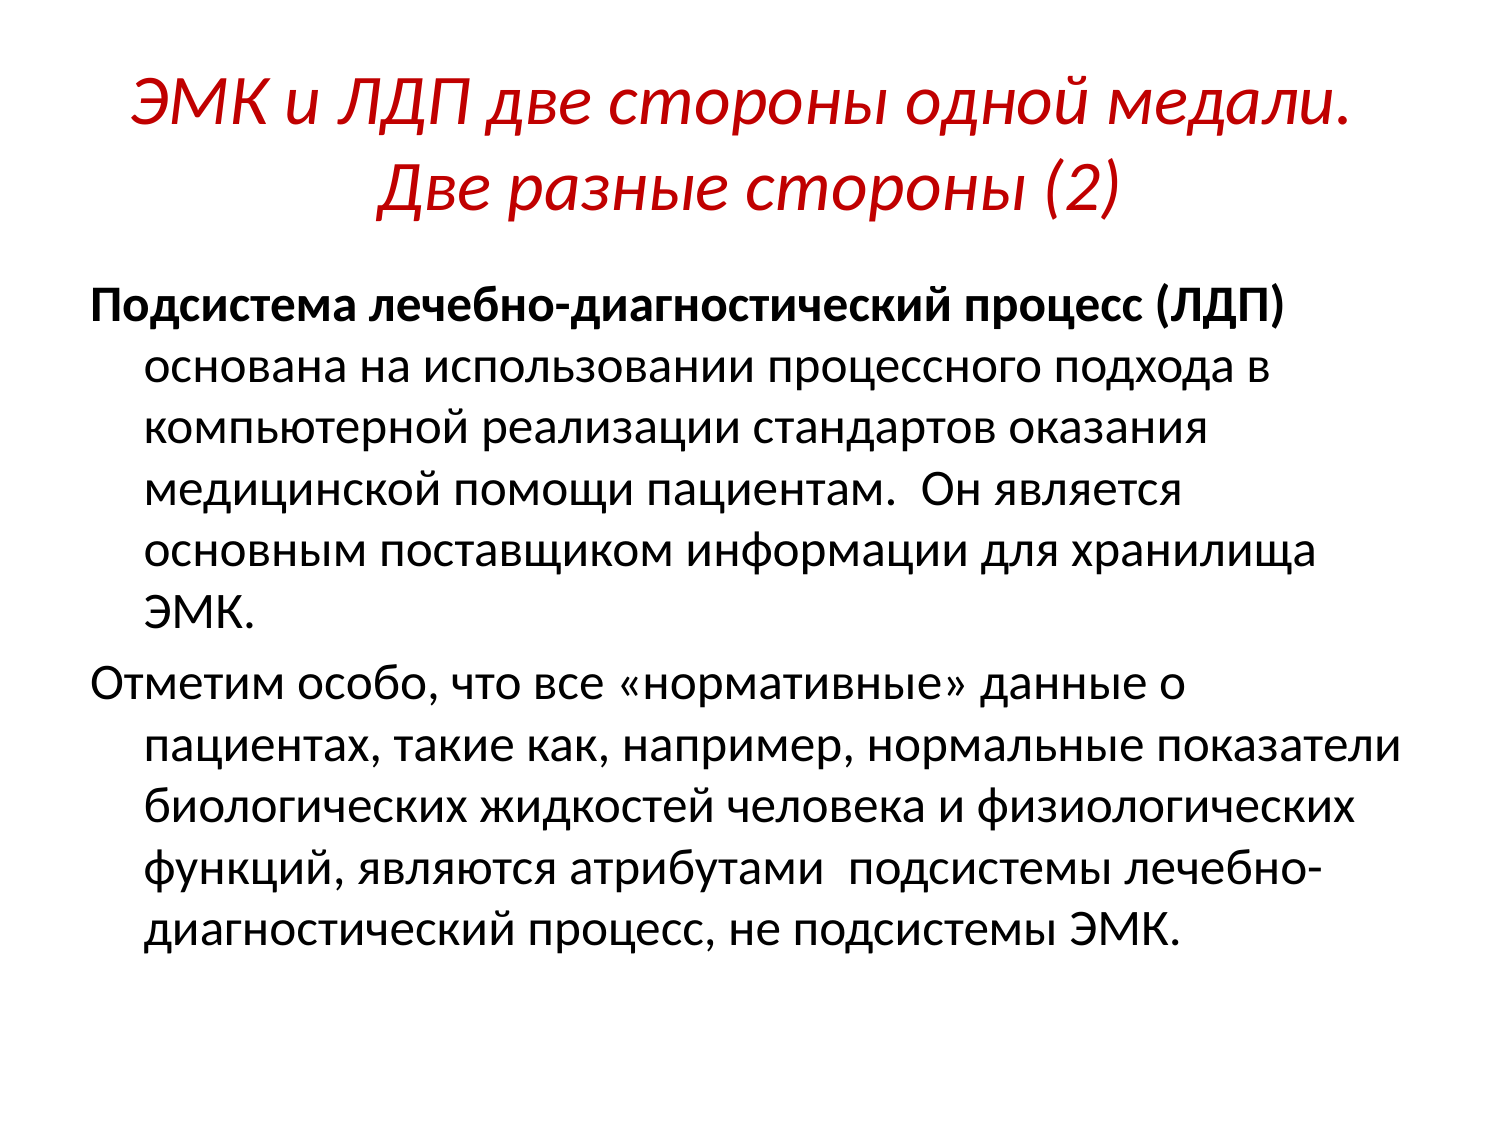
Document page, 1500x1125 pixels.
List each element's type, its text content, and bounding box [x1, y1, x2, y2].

list Подсистема лечебно-диагностический процесс (ЛДП) основана на использовании процессного подхода в компьютерной реализации стандартов оказания медицинской помощи пациентам. Он является основным поставщиком информации для хранилища ЭМК. Отметим особо, что все «нормативные» данные о пациентах, такие как, например, нормальные показатели биологических жидкостей человека и физиологических функций, являются атрибутами подсистемы лечебно-диагностический процесс, не подсистемы ЭМК. [75, 262, 1425, 1005]
title ЭМК и ЛДП две стороны одной медали. Две разные стороны (2) [75, 45, 1425, 233]
